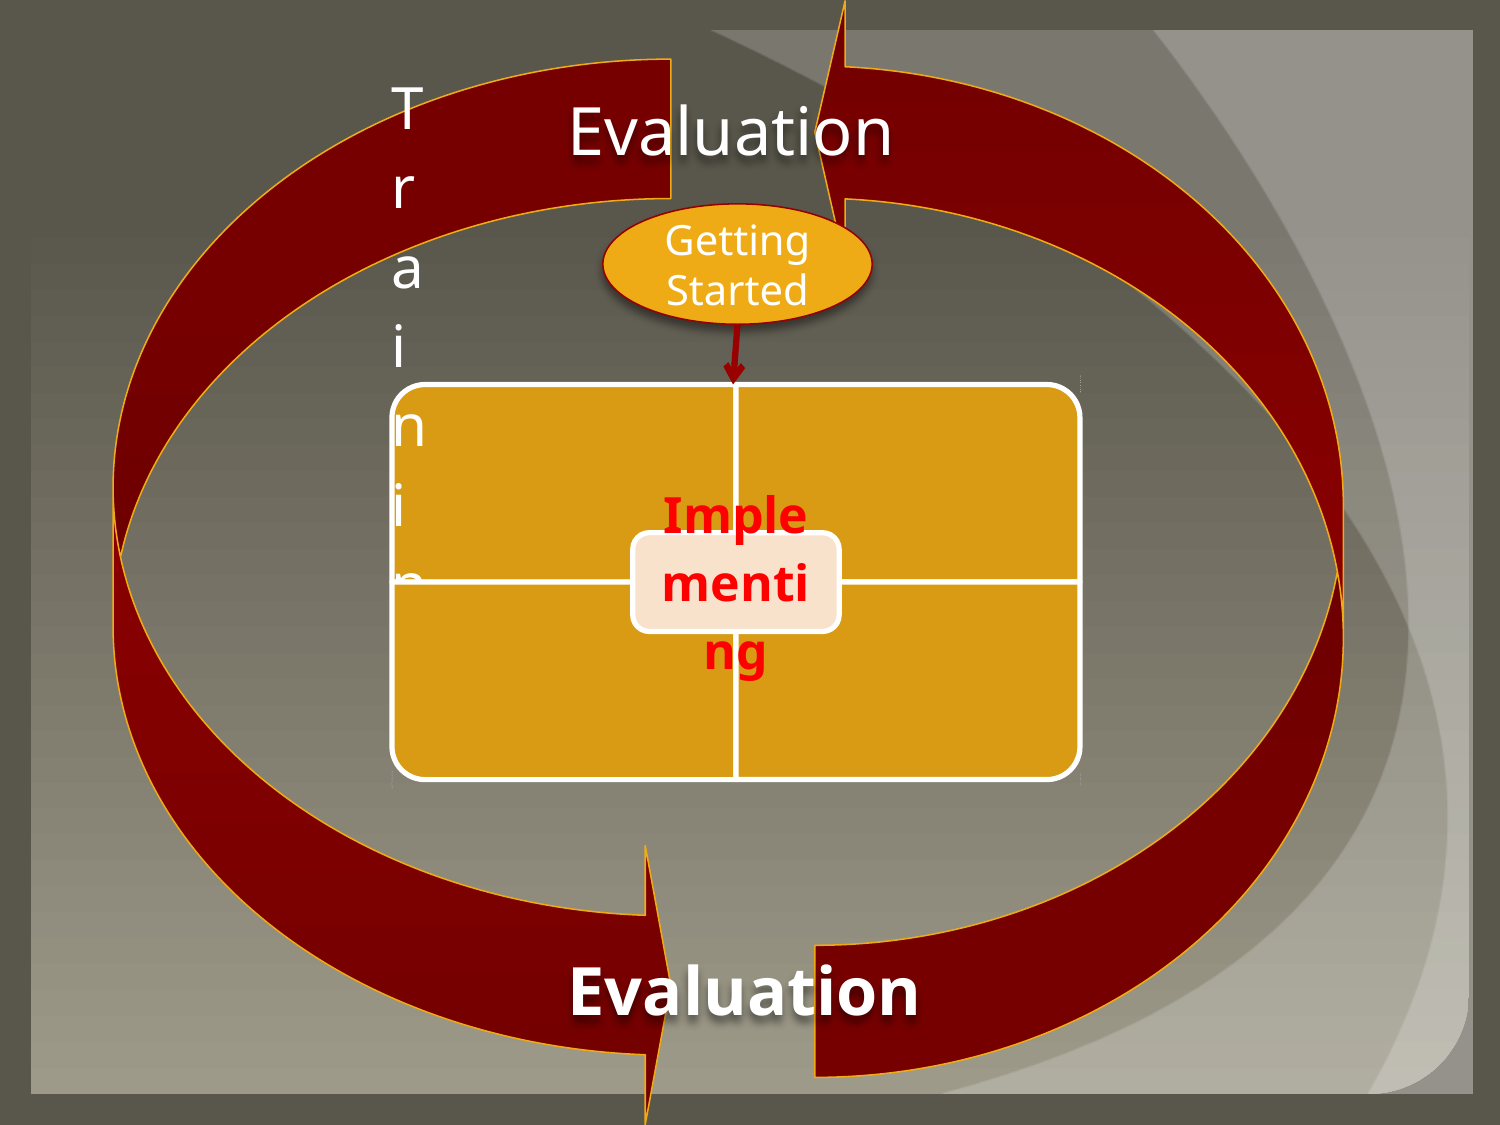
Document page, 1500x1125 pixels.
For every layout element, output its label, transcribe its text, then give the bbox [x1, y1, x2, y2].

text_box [391, 384, 1081, 780]
picture [652, 30, 1473, 1094]
text_box [410, 58, 672, 110]
text_box Evaluation [552, 81, 923, 177]
text_box Evaluation [552, 941, 943, 1037]
text_box Getting Started [602, 203, 873, 326]
picture [122, 177, 1336, 941]
picture [24, 30, 837, 1094]
text_box [595, 1052, 660, 1125]
text_box [112, 110, 672, 1046]
text_box [814, 0, 1345, 1079]
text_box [732, 323, 738, 385]
